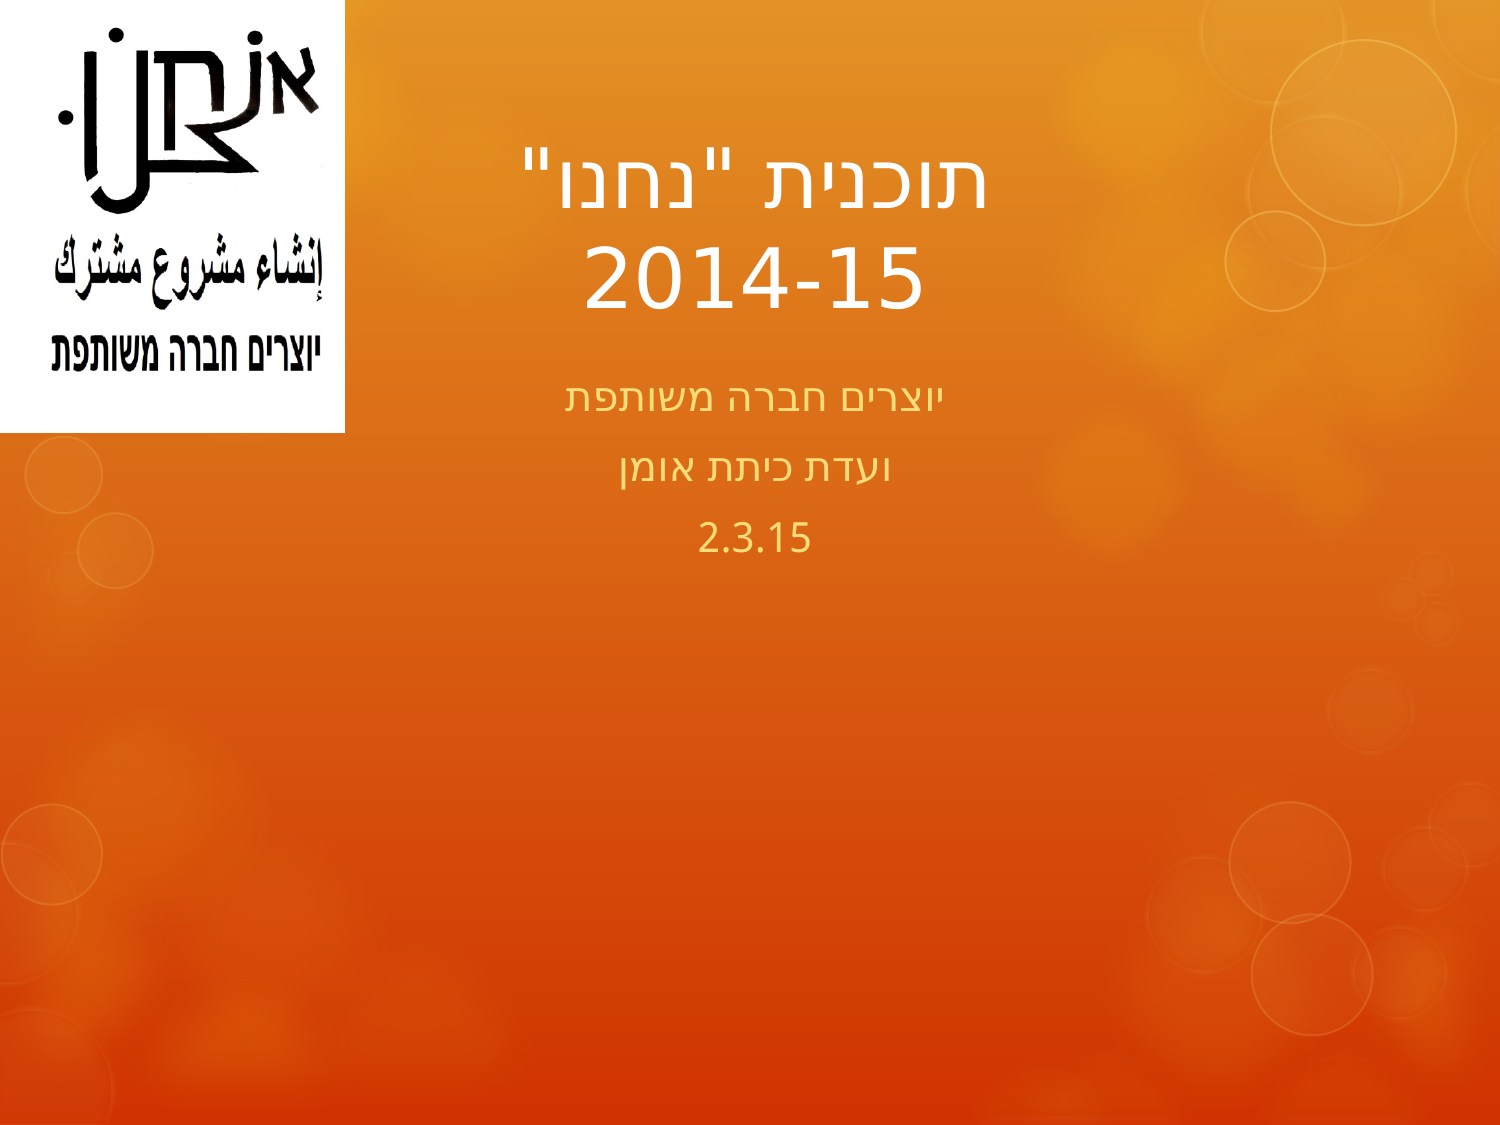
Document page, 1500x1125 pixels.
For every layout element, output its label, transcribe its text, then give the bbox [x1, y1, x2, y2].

picture [0, 0, 345, 434]
subtitle יוצרים חברה משותפת ועדת כיתת אומן 2.3.15 [171, 361, 1339, 965]
title תוכנית "נחנו" 2014-15 [350, 125, 1339, 361]
